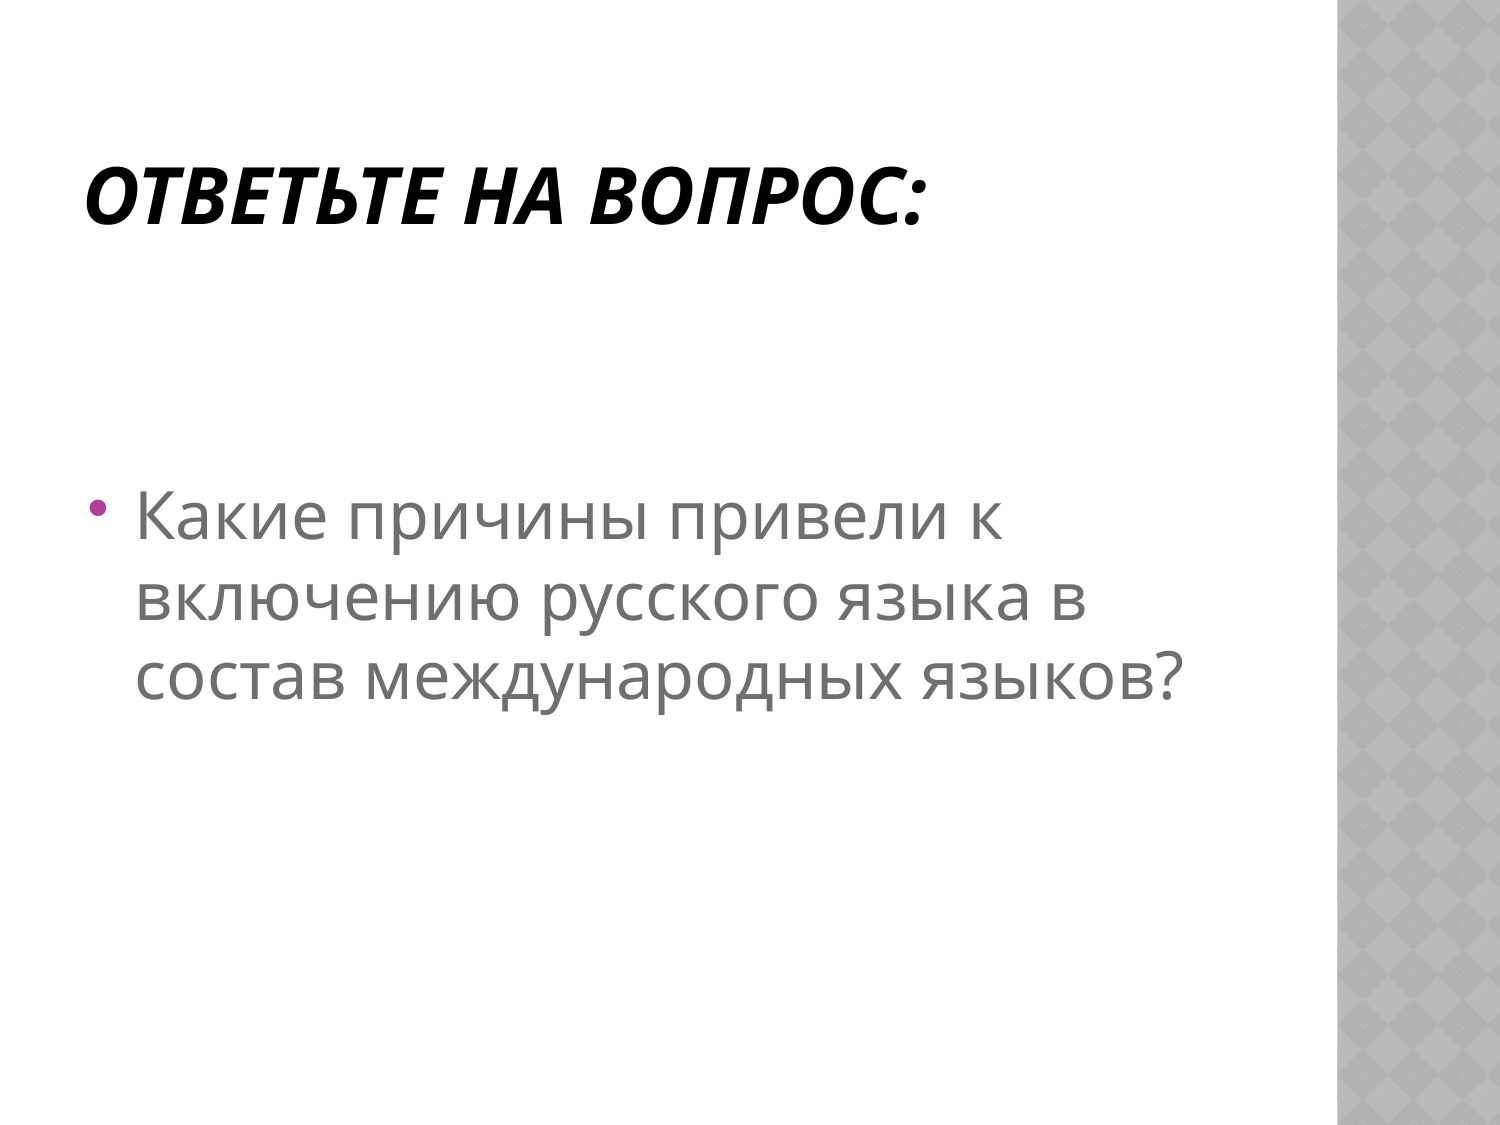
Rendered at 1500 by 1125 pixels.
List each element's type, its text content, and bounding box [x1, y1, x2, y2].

title Ответьте на вопрос: [75, 52, 1263, 240]
list Какие причины привели к включению русского языка в состав международных языков? [75, 264, 1263, 1059]
